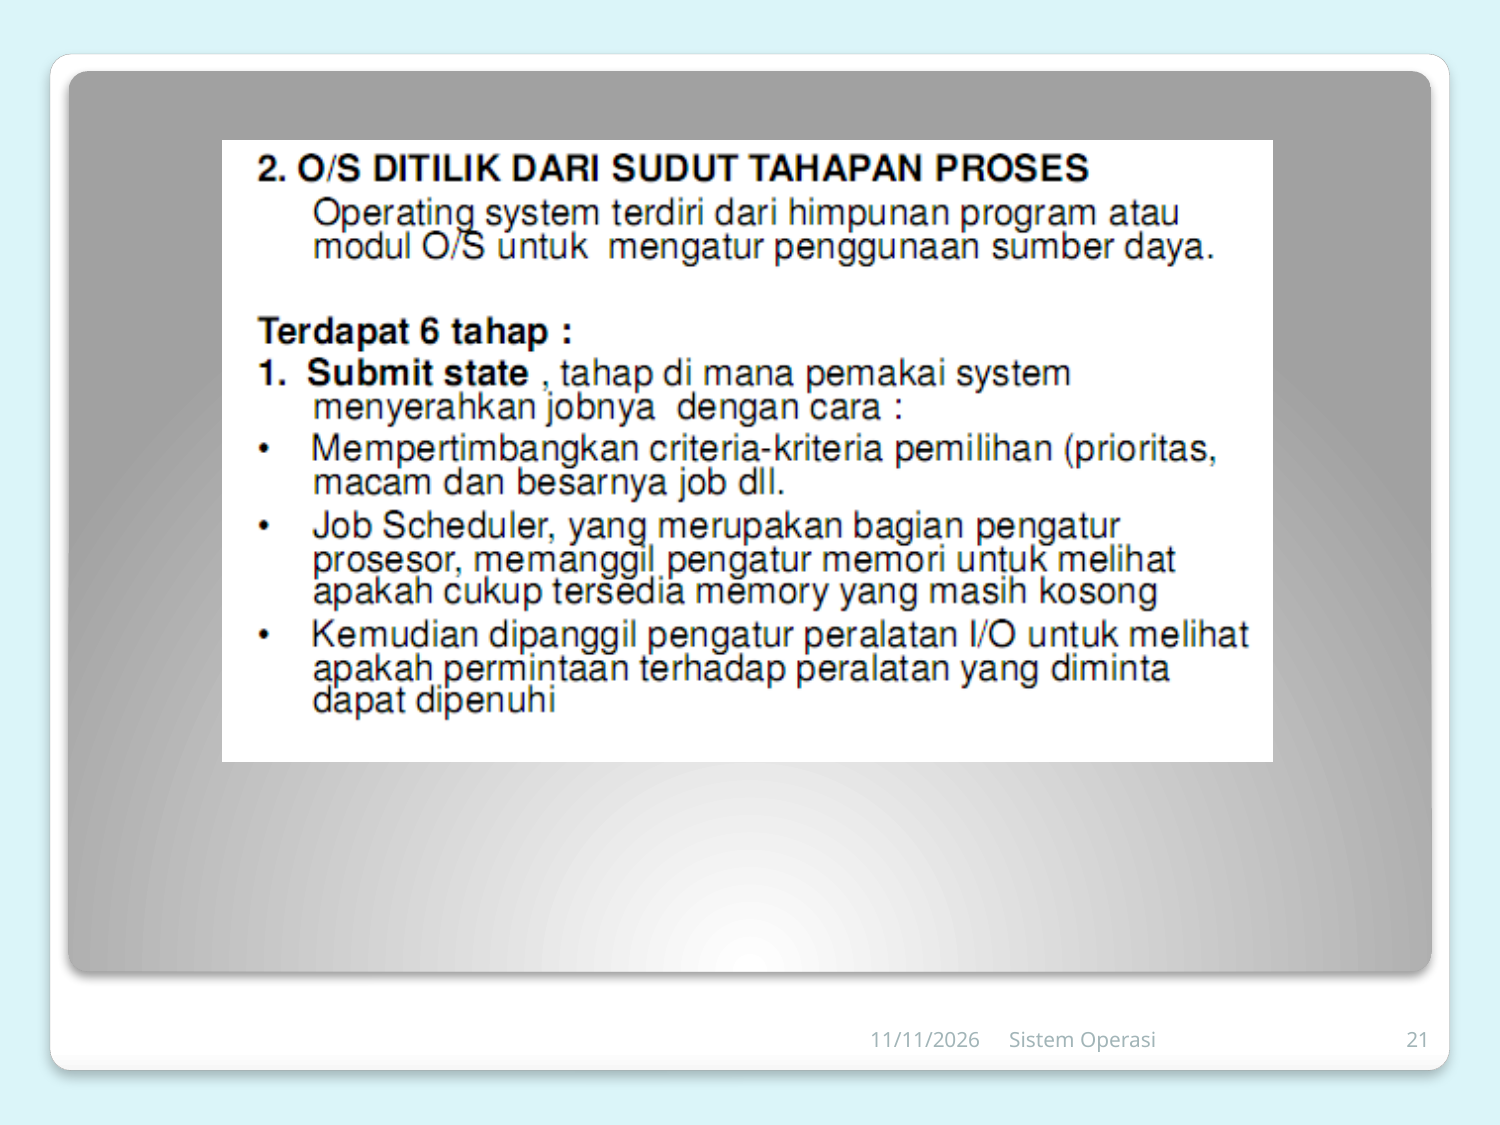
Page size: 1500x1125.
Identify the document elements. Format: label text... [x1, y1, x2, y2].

slide_number 21 [1370, 1002, 1445, 1063]
footer Sistem Operasi [994, 1002, 1370, 1063]
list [222, 140, 1274, 762]
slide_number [619, 1002, 994, 1063]
